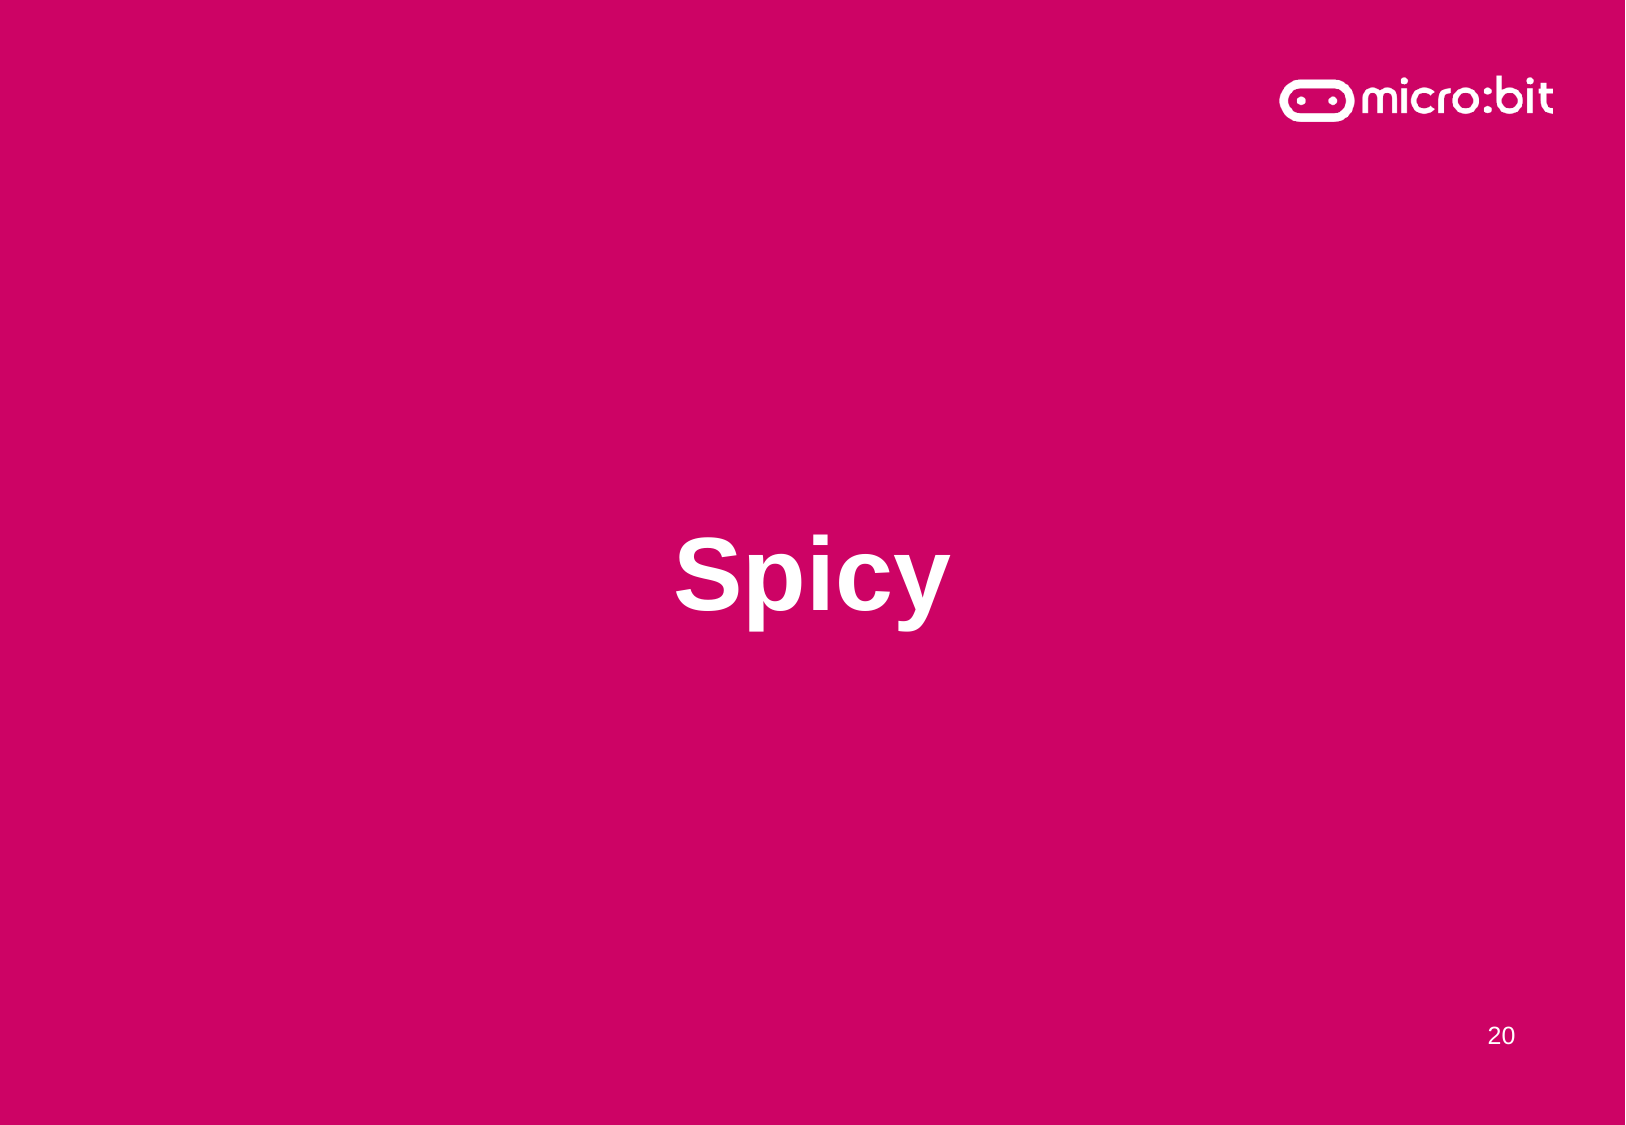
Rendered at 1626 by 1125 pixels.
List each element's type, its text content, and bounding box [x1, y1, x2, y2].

picture [1279, 75, 1553, 122]
slide_number 20 [1164, 1004, 1531, 1065]
list Spicy [373, 437, 1252, 687]
